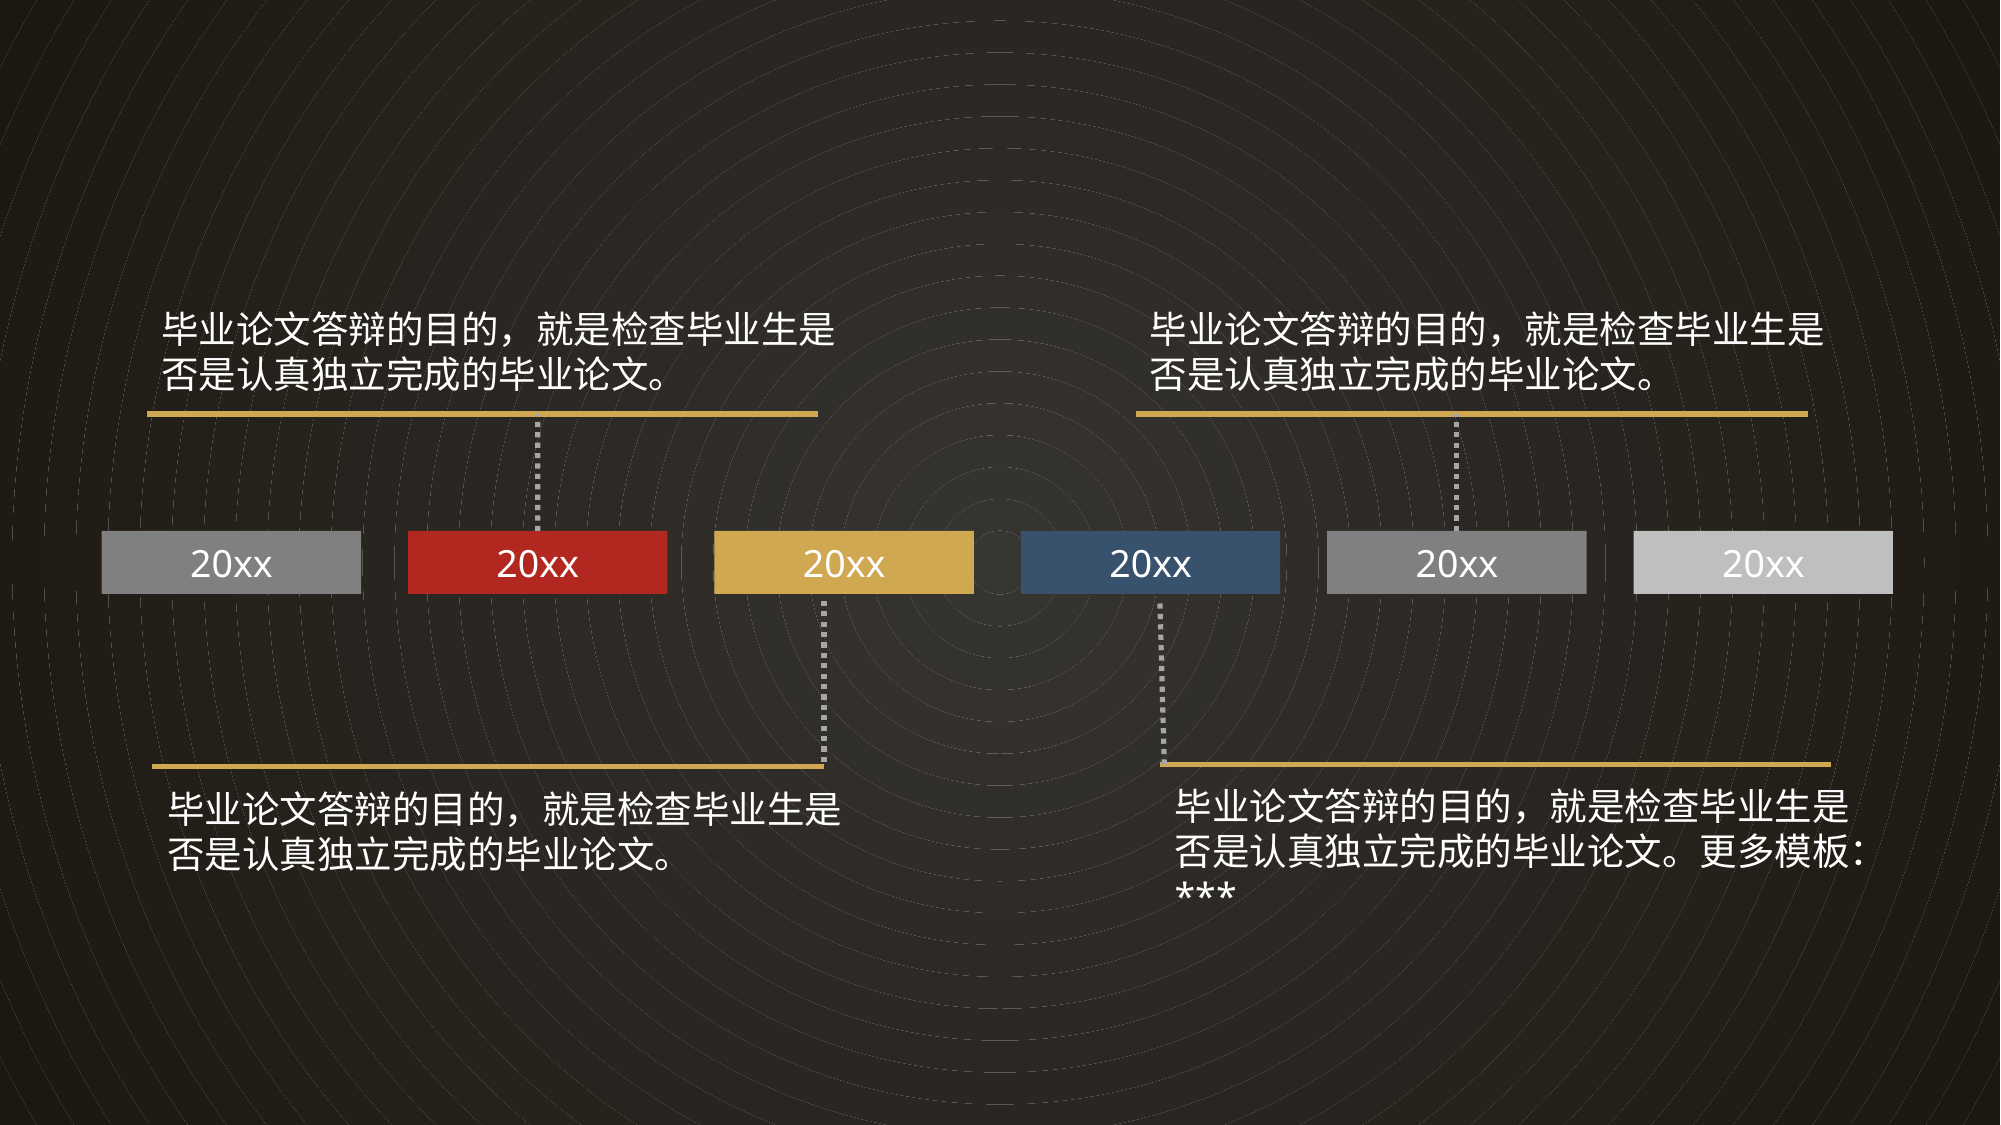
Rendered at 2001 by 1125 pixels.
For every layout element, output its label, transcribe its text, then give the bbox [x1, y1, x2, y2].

text_box 20xx [1632, 530, 1894, 595]
text_box 20xx [713, 530, 975, 595]
text_box 20xx [1020, 530, 1281, 595]
text_box 20xx [407, 530, 668, 595]
text_box 20xx [101, 530, 362, 595]
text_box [1159, 598, 1165, 765]
text_box 毕业论文答辩的目的，就是检查毕业生是否是认真独立完成的毕业论文。 [152, 778, 861, 883]
text_box 毕业论文答辩的目的，就是检查毕业生是否是认真独立完成的毕业论文。更多模板：*** [1159, 775, 1869, 926]
text_box 毕业论文答辩的目的，就是检查毕业生是否是认真独立完成的毕业论文。 [1135, 298, 1844, 404]
text_box 毕业论文答辩的目的，就是检查毕业生是否是认真独立完成的毕业论文。 [146, 298, 855, 404]
text_box 20xx [1326, 530, 1588, 595]
